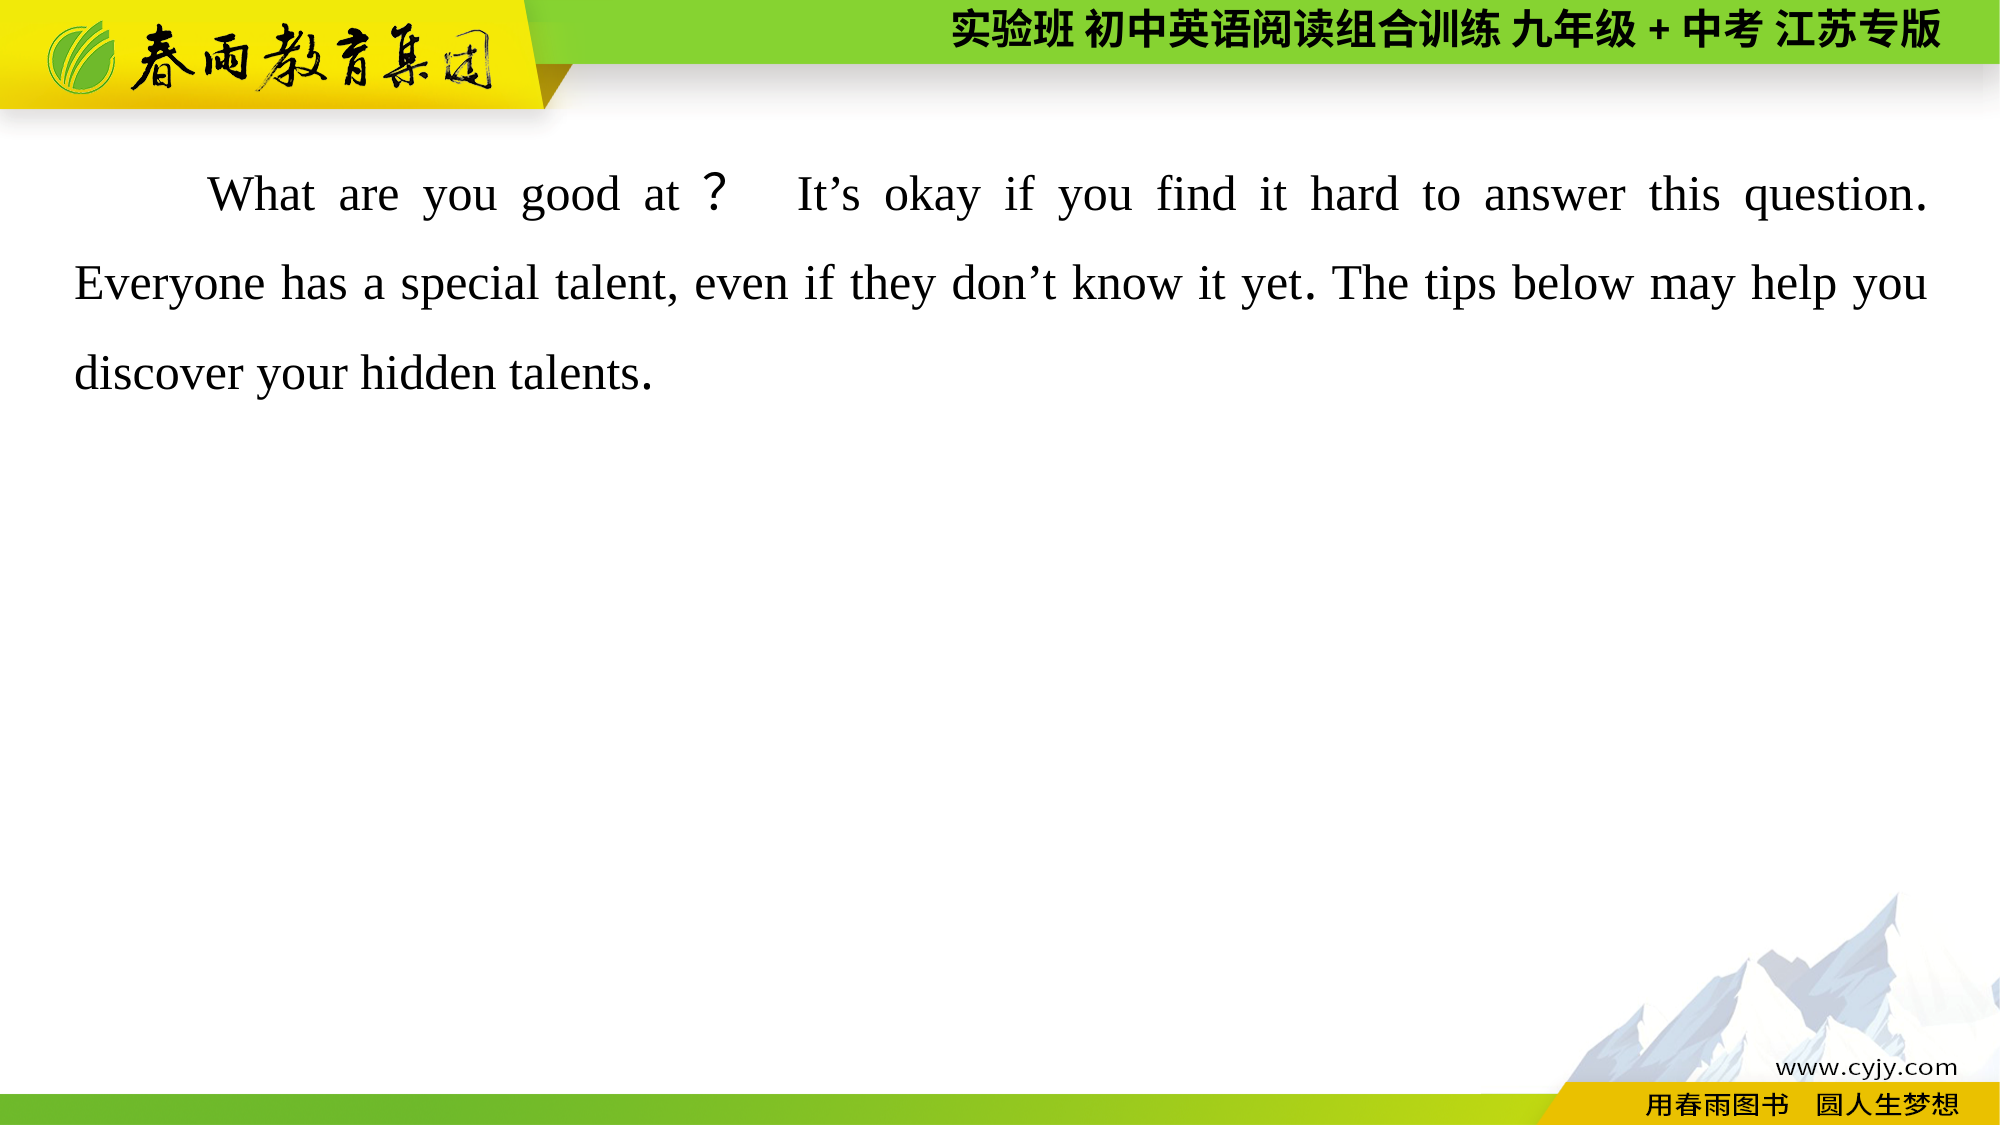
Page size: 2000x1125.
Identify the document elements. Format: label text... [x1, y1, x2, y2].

list What are you good at？ It’s okay if you find it hard to answer this question. Everyone has a special talent, even if they don’t know it yet. The tips below may help you discover your hidden talents. [59, 122, 1944, 399]
picture [0, 0, 2000, 1125]
